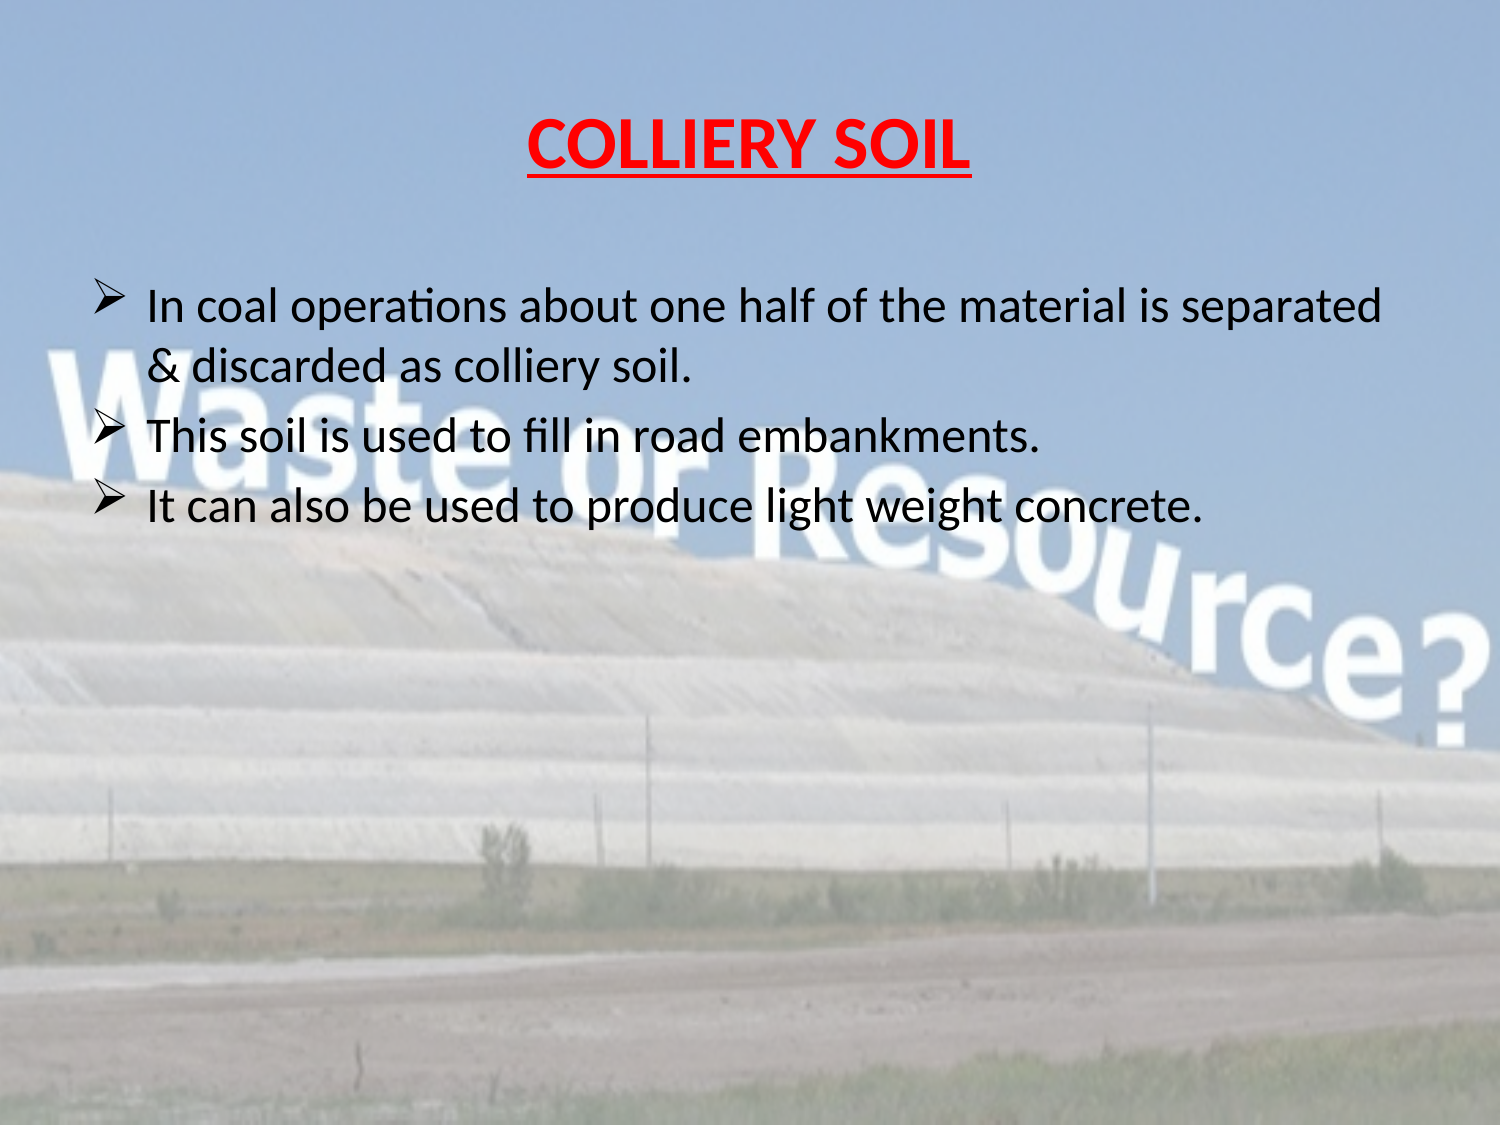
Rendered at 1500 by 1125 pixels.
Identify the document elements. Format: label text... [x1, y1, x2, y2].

list In coal operations about one half of the material is separated & discarded as colliery soil. This soil is used to fill in road embankments. It can also be used to produce light weight concrete. [75, 265, 1425, 1008]
title COLLIERY SOIL [75, 45, 1425, 233]
